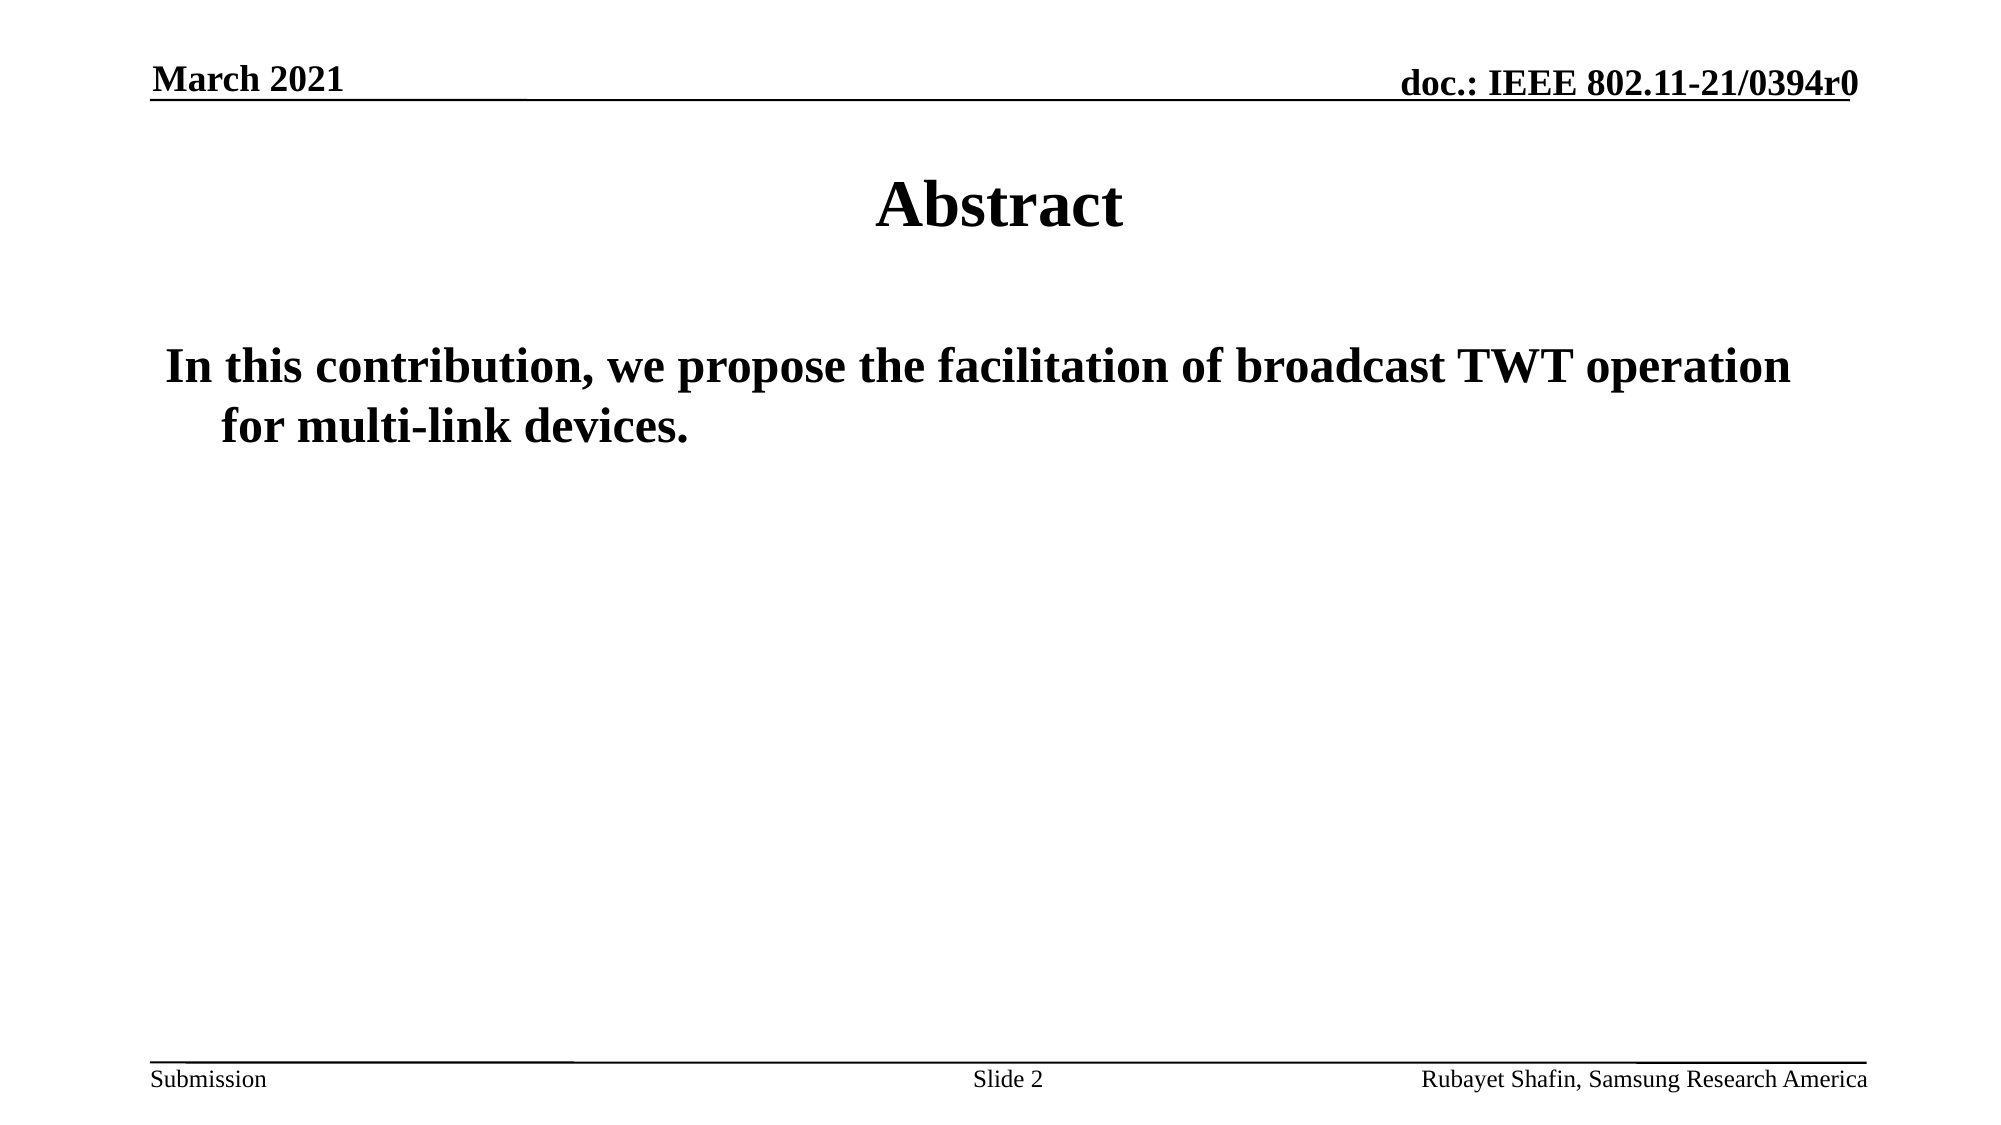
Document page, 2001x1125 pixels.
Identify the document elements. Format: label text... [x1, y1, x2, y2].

footer Rubayet Shafin, Samsung Research America [1171, 1061, 1869, 1093]
title Abstract [149, 112, 1850, 288]
slide_number Slide 2 [950, 1061, 1067, 1123]
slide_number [152, 54, 563, 100]
list In this contribution, we propose the facilitation of broadcast TWT operation for multi-link devices. [149, 324, 1850, 1000]
